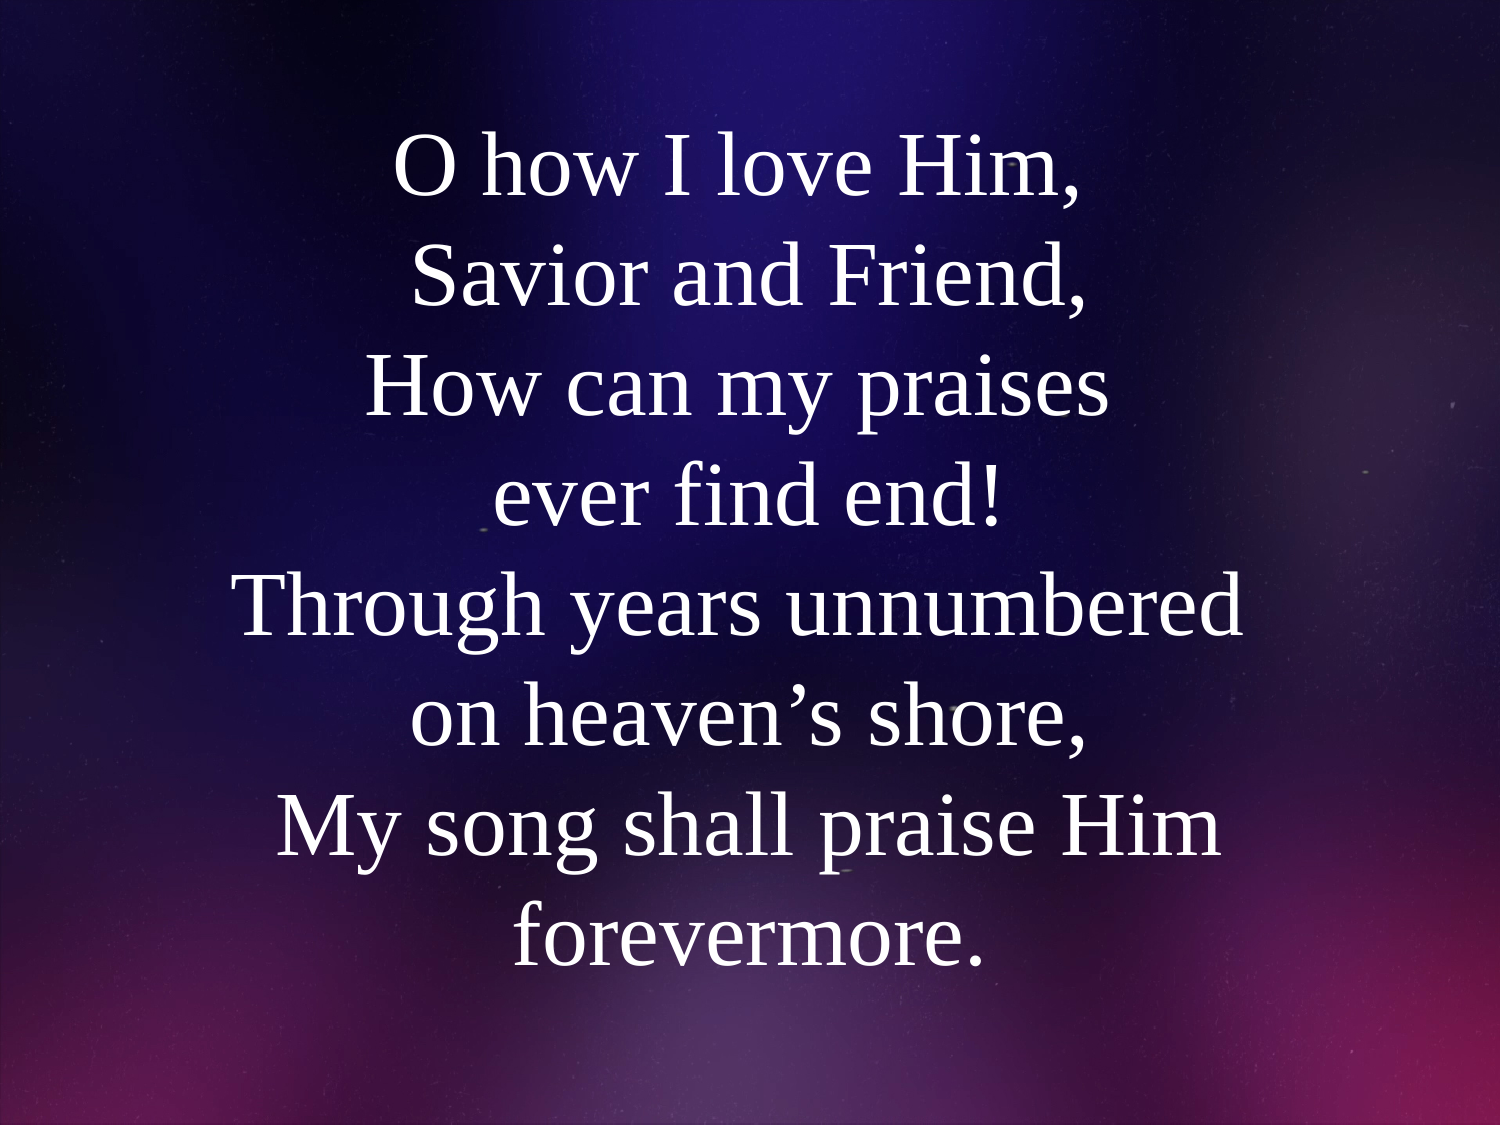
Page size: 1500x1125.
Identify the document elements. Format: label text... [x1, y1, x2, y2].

title O how I love Him, Savior and Friend, How can my praises ever find end! Through years unnumbered on heaven’s shore, My song shall praise Him forevermore. [112, 450, 1388, 638]
picture [0, 0, 1500, 1125]
